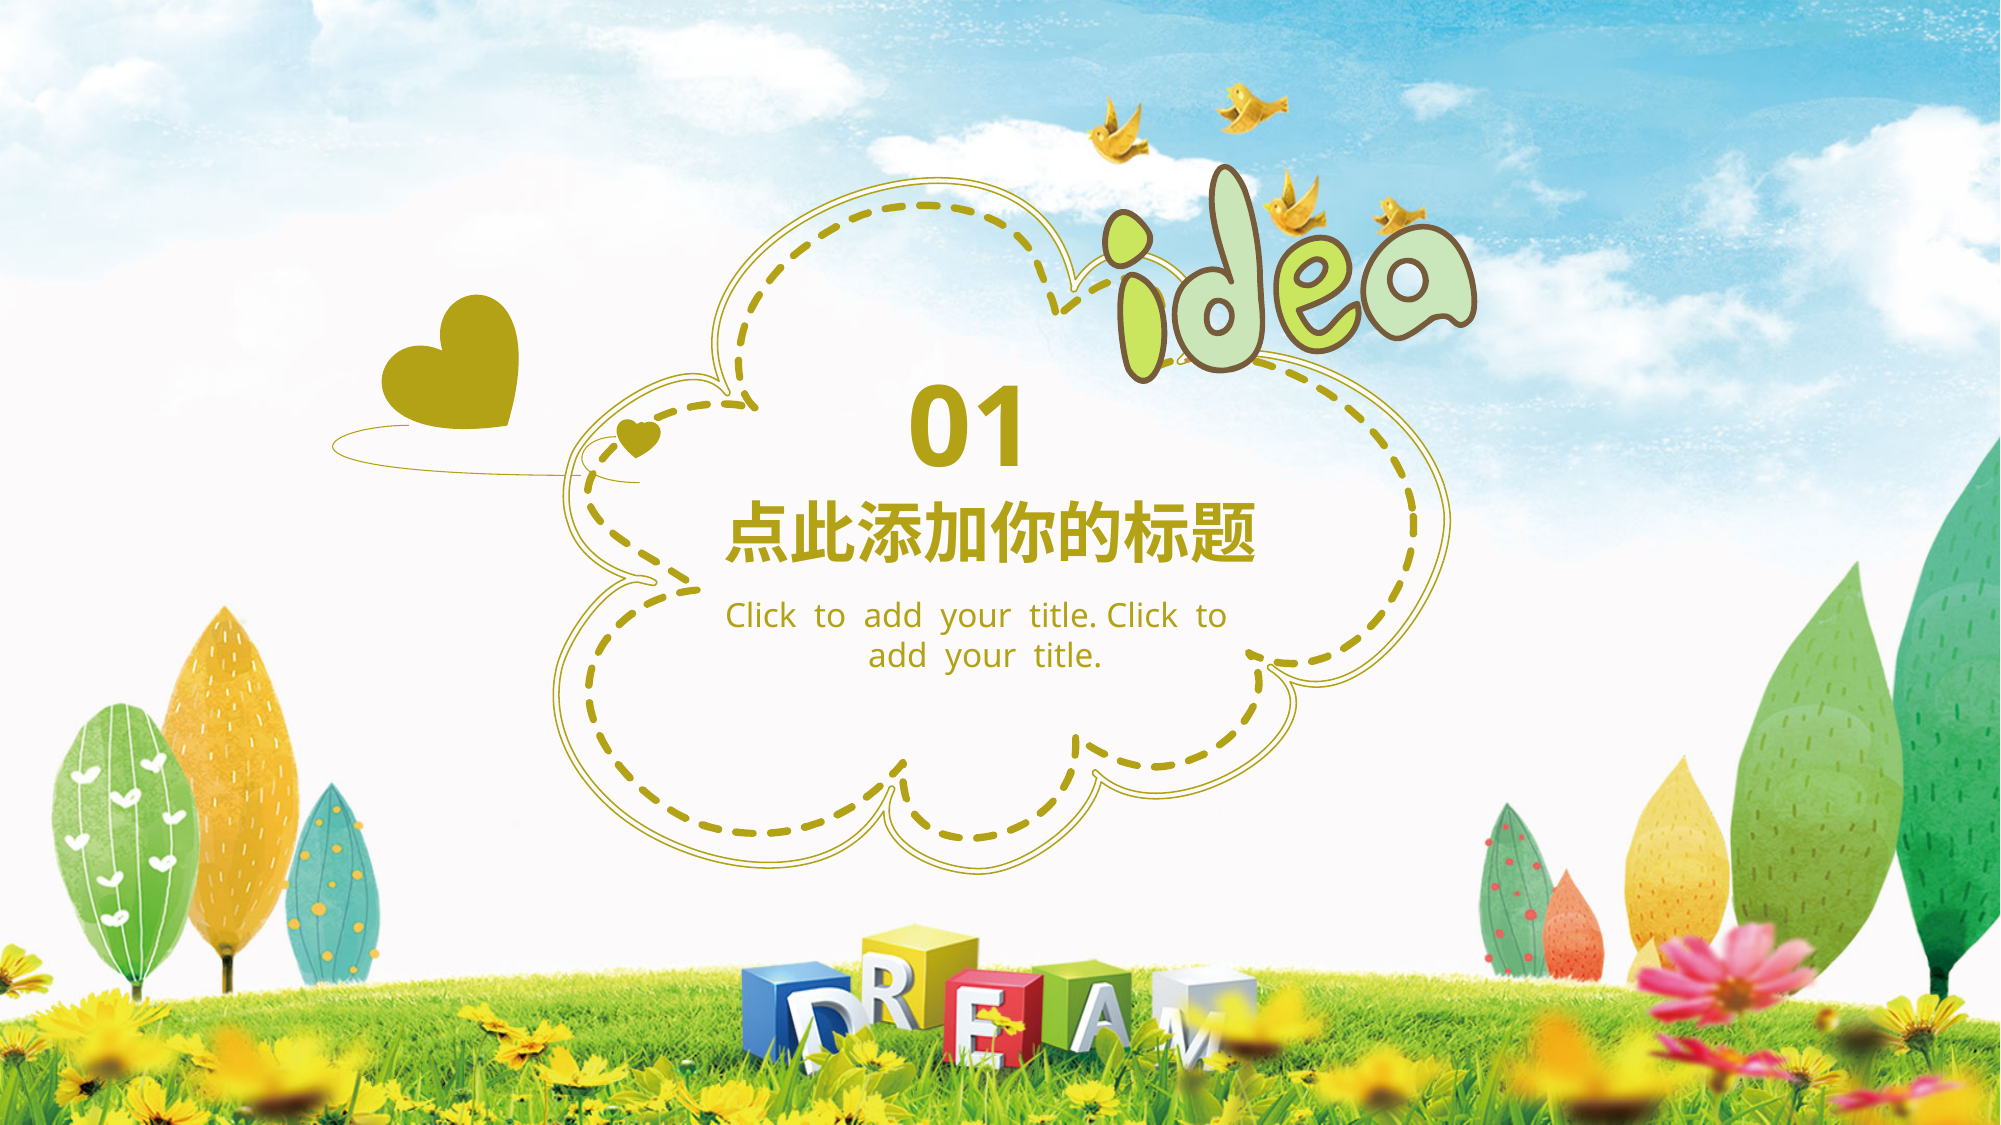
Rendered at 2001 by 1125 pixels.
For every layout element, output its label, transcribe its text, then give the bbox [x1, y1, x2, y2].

picture [0, 0, 2001, 1125]
text_box [553, 350, 1451, 875]
text_box [911, 811, 930, 830]
text_box [939, 831, 963, 841]
text_box [610, 530, 630, 547]
text_box [951, 205, 974, 215]
text_box [1178, 170, 1259, 367]
text_box [1340, 635, 1361, 652]
text_box 01 [823, 346, 1120, 497]
text_box [834, 803, 855, 818]
text_box [735, 357, 743, 381]
text_box [1072, 734, 1079, 758]
text_box [1216, 731, 1236, 748]
text_box [1241, 703, 1256, 725]
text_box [609, 423, 662, 472]
text_box [1060, 768, 1074, 791]
text_box [584, 471, 596, 494]
text_box [639, 787, 660, 804]
text_box [741, 390, 758, 411]
text_box [732, 829, 756, 837]
text_box [1345, 405, 1364, 423]
text_box [818, 223, 840, 239]
text_box [1370, 429, 1388, 449]
text_box [644, 594, 666, 608]
text_box [1388, 580, 1403, 602]
text_box [1279, 241, 1355, 348]
text_box [1275, 659, 1298, 667]
text_box [1014, 232, 1032, 251]
text_box [1089, 279, 1111, 294]
text_box [699, 822, 722, 833]
text_box [767, 828, 791, 837]
text_box [595, 634, 611, 656]
text_box [916, 202, 940, 209]
text_box [1151, 762, 1175, 770]
text_box [973, 832, 997, 841]
text_box [801, 818, 824, 831]
text_box [1308, 653, 1331, 665]
text_box [1410, 513, 1417, 537]
text_box [1203, 297, 1235, 337]
text_box [1403, 548, 1414, 571]
text_box [597, 732, 612, 754]
text_box [654, 408, 677, 421]
text_box [900, 778, 910, 802]
text_box [721, 401, 745, 409]
text_box [766, 264, 784, 284]
text_box [588, 503, 604, 525]
text_box [676, 587, 696, 596]
text_box [882, 203, 906, 212]
text_box [585, 665, 595, 688]
text_box [1255, 682, 1262, 693]
text_box [849, 209, 872, 222]
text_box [389, 317, 573, 486]
text_box [863, 783, 883, 801]
text_box [1162, 358, 1174, 368]
text_box [1117, 757, 1141, 769]
text_box [1124, 278, 1161, 377]
text_box [1386, 257, 1429, 303]
text_box [1367, 230, 1471, 335]
text_box [615, 761, 633, 781]
text_box [1405, 488, 1416, 511]
text_box [687, 401, 711, 411]
text_box [1391, 457, 1405, 479]
text_box [1273, 234, 1362, 355]
text_box [1086, 742, 1108, 757]
text_box [586, 699, 597, 723]
text_box [573, 177, 1106, 468]
text_box [1185, 751, 1207, 764]
text_box [1117, 271, 1168, 384]
text_box [1293, 256, 1329, 289]
text_box [1144, 253, 1186, 282]
text_box [790, 242, 811, 259]
text_box [616, 610, 636, 628]
text_box [984, 214, 1006, 229]
text_box [1102, 209, 1154, 270]
text_box [1360, 223, 1478, 342]
text_box [1171, 163, 1266, 374]
text_box [1007, 819, 1029, 833]
text_box Click to add your title. Click to add your title. [696, 587, 1275, 682]
text_box [1037, 798, 1056, 817]
text_box [1367, 610, 1385, 630]
text_box [889, 759, 907, 777]
text_box [748, 291, 763, 313]
text_box 点此添加你的标题 [708, 483, 1338, 579]
text_box [1286, 369, 1308, 383]
text_box [668, 567, 689, 583]
text_box [1061, 297, 1081, 314]
text_box [638, 550, 660, 565]
text_box [1034, 260, 1047, 283]
text_box [667, 806, 689, 821]
text_box [1047, 292, 1059, 315]
text_box [1109, 216, 1147, 263]
text_box [1316, 385, 1337, 401]
text_box [599, 447, 609, 462]
text_box [737, 322, 748, 346]
text_box [1253, 358, 1276, 370]
